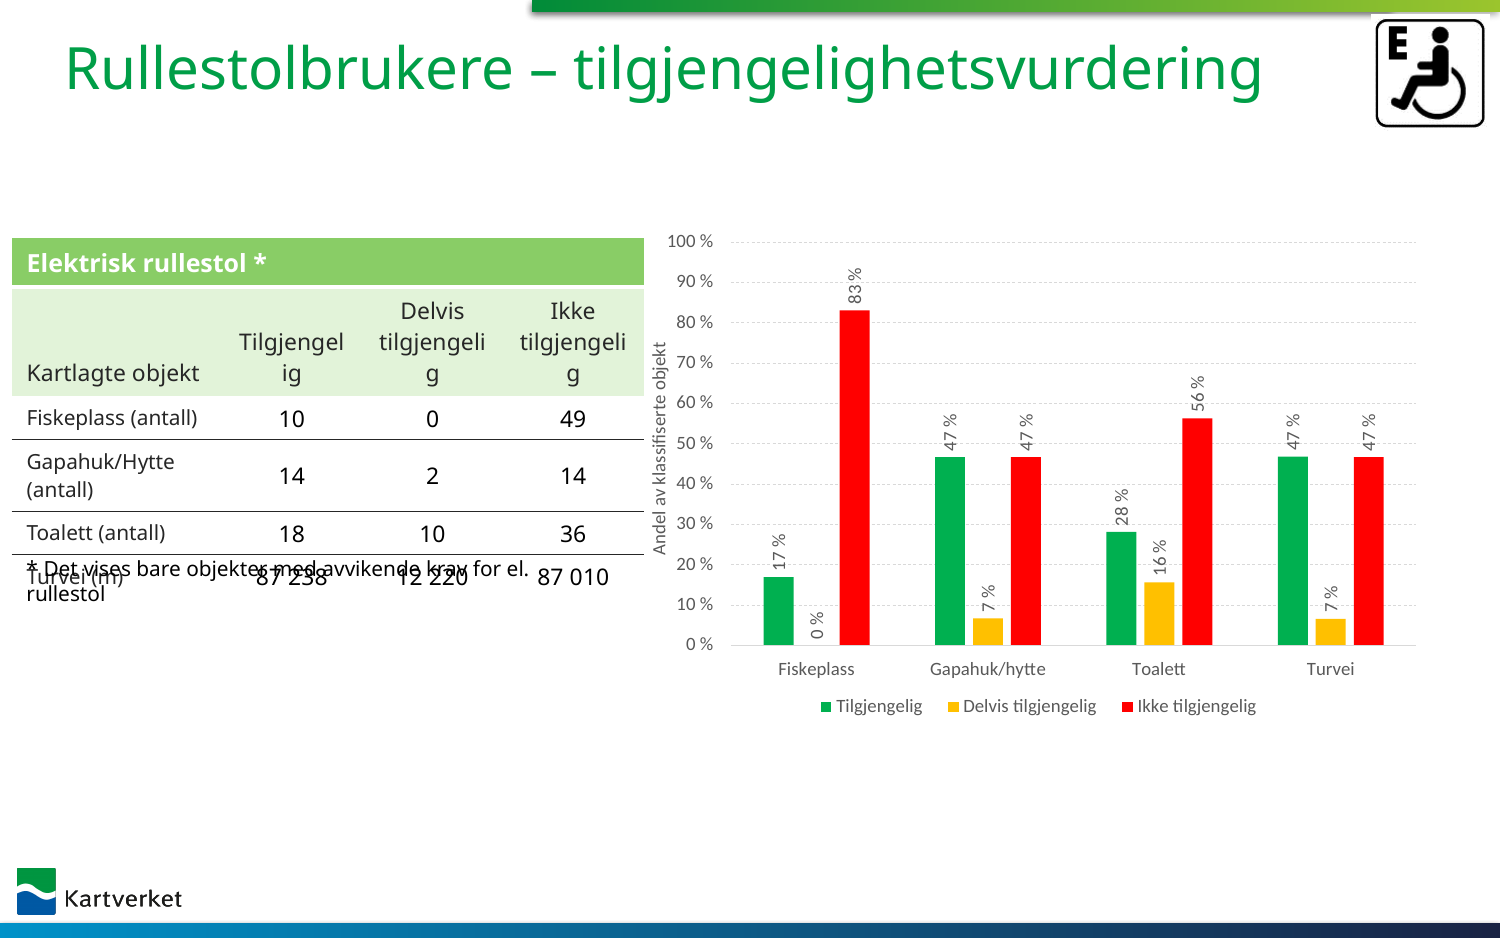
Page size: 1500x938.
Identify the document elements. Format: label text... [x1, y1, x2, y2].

table_cell 10 [362, 512, 503, 548]
table_header Elektrisk rullestol * [12, 238, 638, 285]
table_cell 18 [222, 512, 362, 548]
picture [643, 218, 1428, 728]
table_cell Tilgjengelig [222, 289, 362, 396]
table_cell 14 [222, 440, 362, 511]
table_cell Ikke tilgjengelig [503, 289, 638, 396]
text_box * Det vises bare objekter med avvikende krav for el. rullestol [11, 548, 597, 613]
table_cell Gapahuk/Hytte (antall) [12, 440, 222, 511]
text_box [1371, 13, 1491, 133]
table_cell 14 [503, 440, 638, 511]
table_cell 10 [222, 396, 362, 439]
table_cell Kartlagte objekt [12, 289, 222, 396]
table_cell 2 [362, 440, 503, 511]
table_cell 87 010 [597, 555, 638, 598]
table_cell Fiskeplass (antall) [12, 396, 222, 439]
table_cell Delvis tilgjengelig [362, 289, 503, 396]
table_cell 36 [503, 512, 638, 554]
text_box Rullestolbrukere – tilgjengelighetsvurdering [49, 12, 1372, 109]
table_cell Toalett (antall) [12, 512, 222, 548]
table_cell 0 [362, 396, 503, 439]
table_cell 49 [503, 396, 638, 439]
